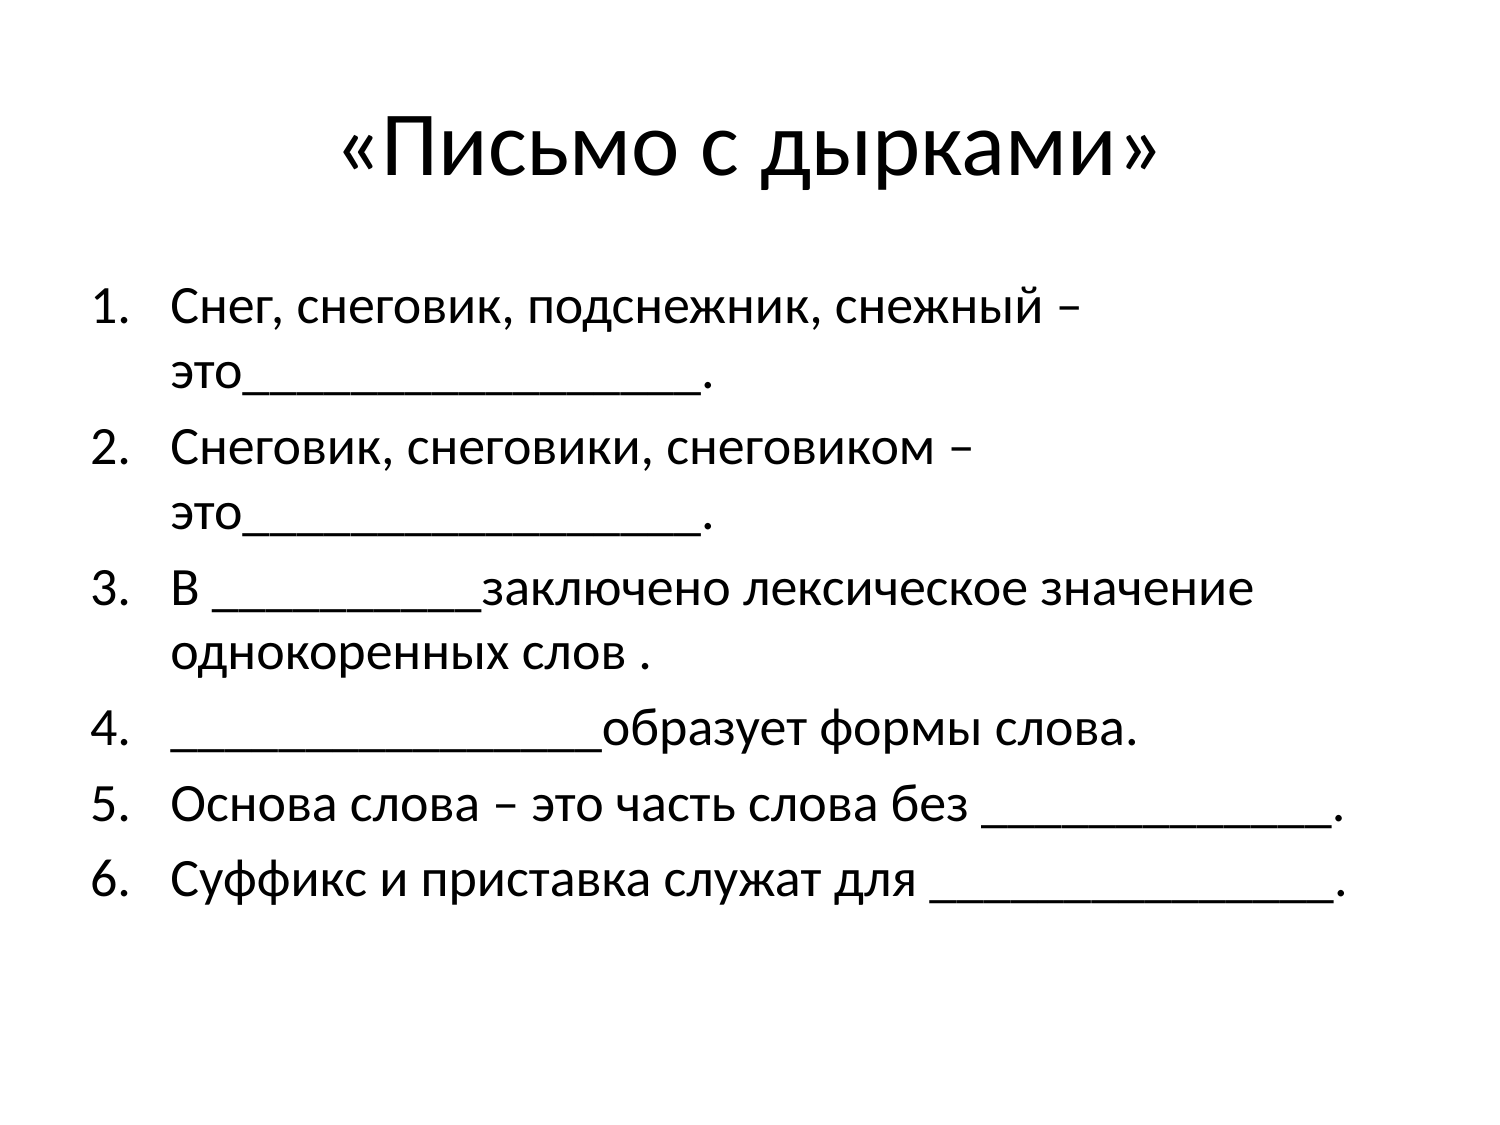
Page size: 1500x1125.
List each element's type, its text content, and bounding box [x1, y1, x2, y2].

title «Письмо с дырками» [75, 45, 1425, 233]
list Снег, снеговик, подснежник, снежный – это_________________. Снеговик, снеговики, снеговиком – это_________________. В __________заключено лексическое значение однокоренных слов . ________________образует формы слова. Основа слова – это часть слова без _____________. Суффикс и приставка служат для _______________. [75, 262, 1425, 1005]
